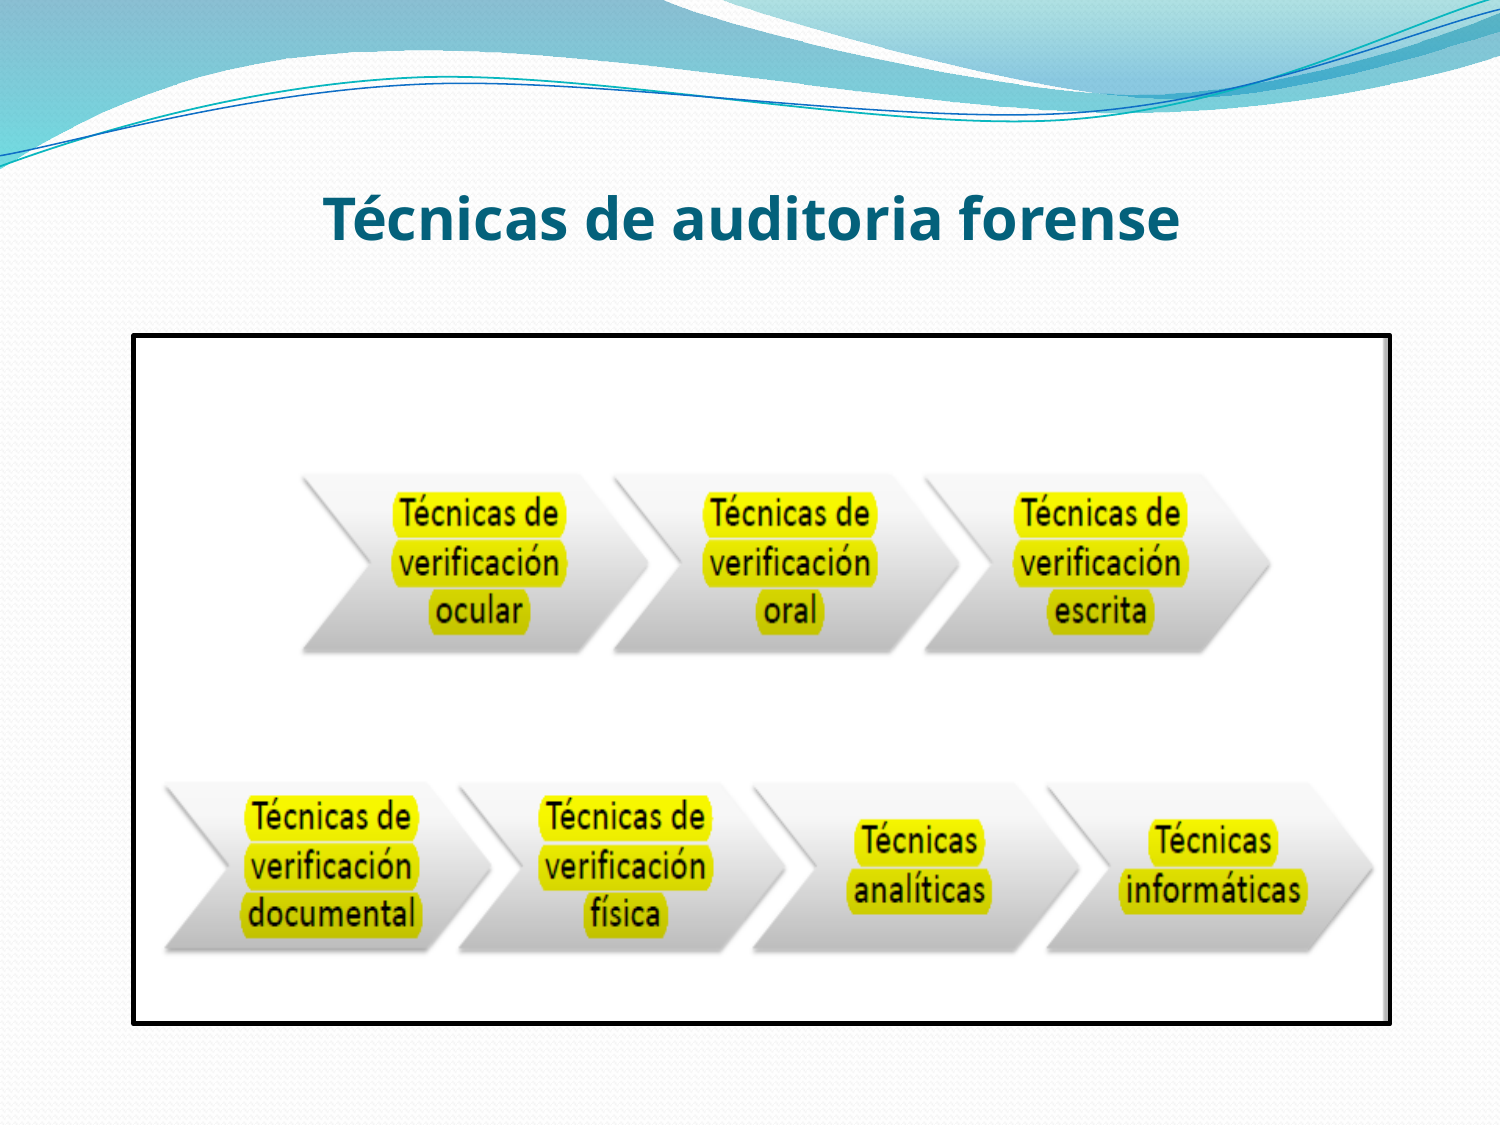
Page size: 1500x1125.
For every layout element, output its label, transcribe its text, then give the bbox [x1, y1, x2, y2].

title Técnicas de auditoria forense [76, 172, 1427, 361]
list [135, 337, 1388, 1022]
